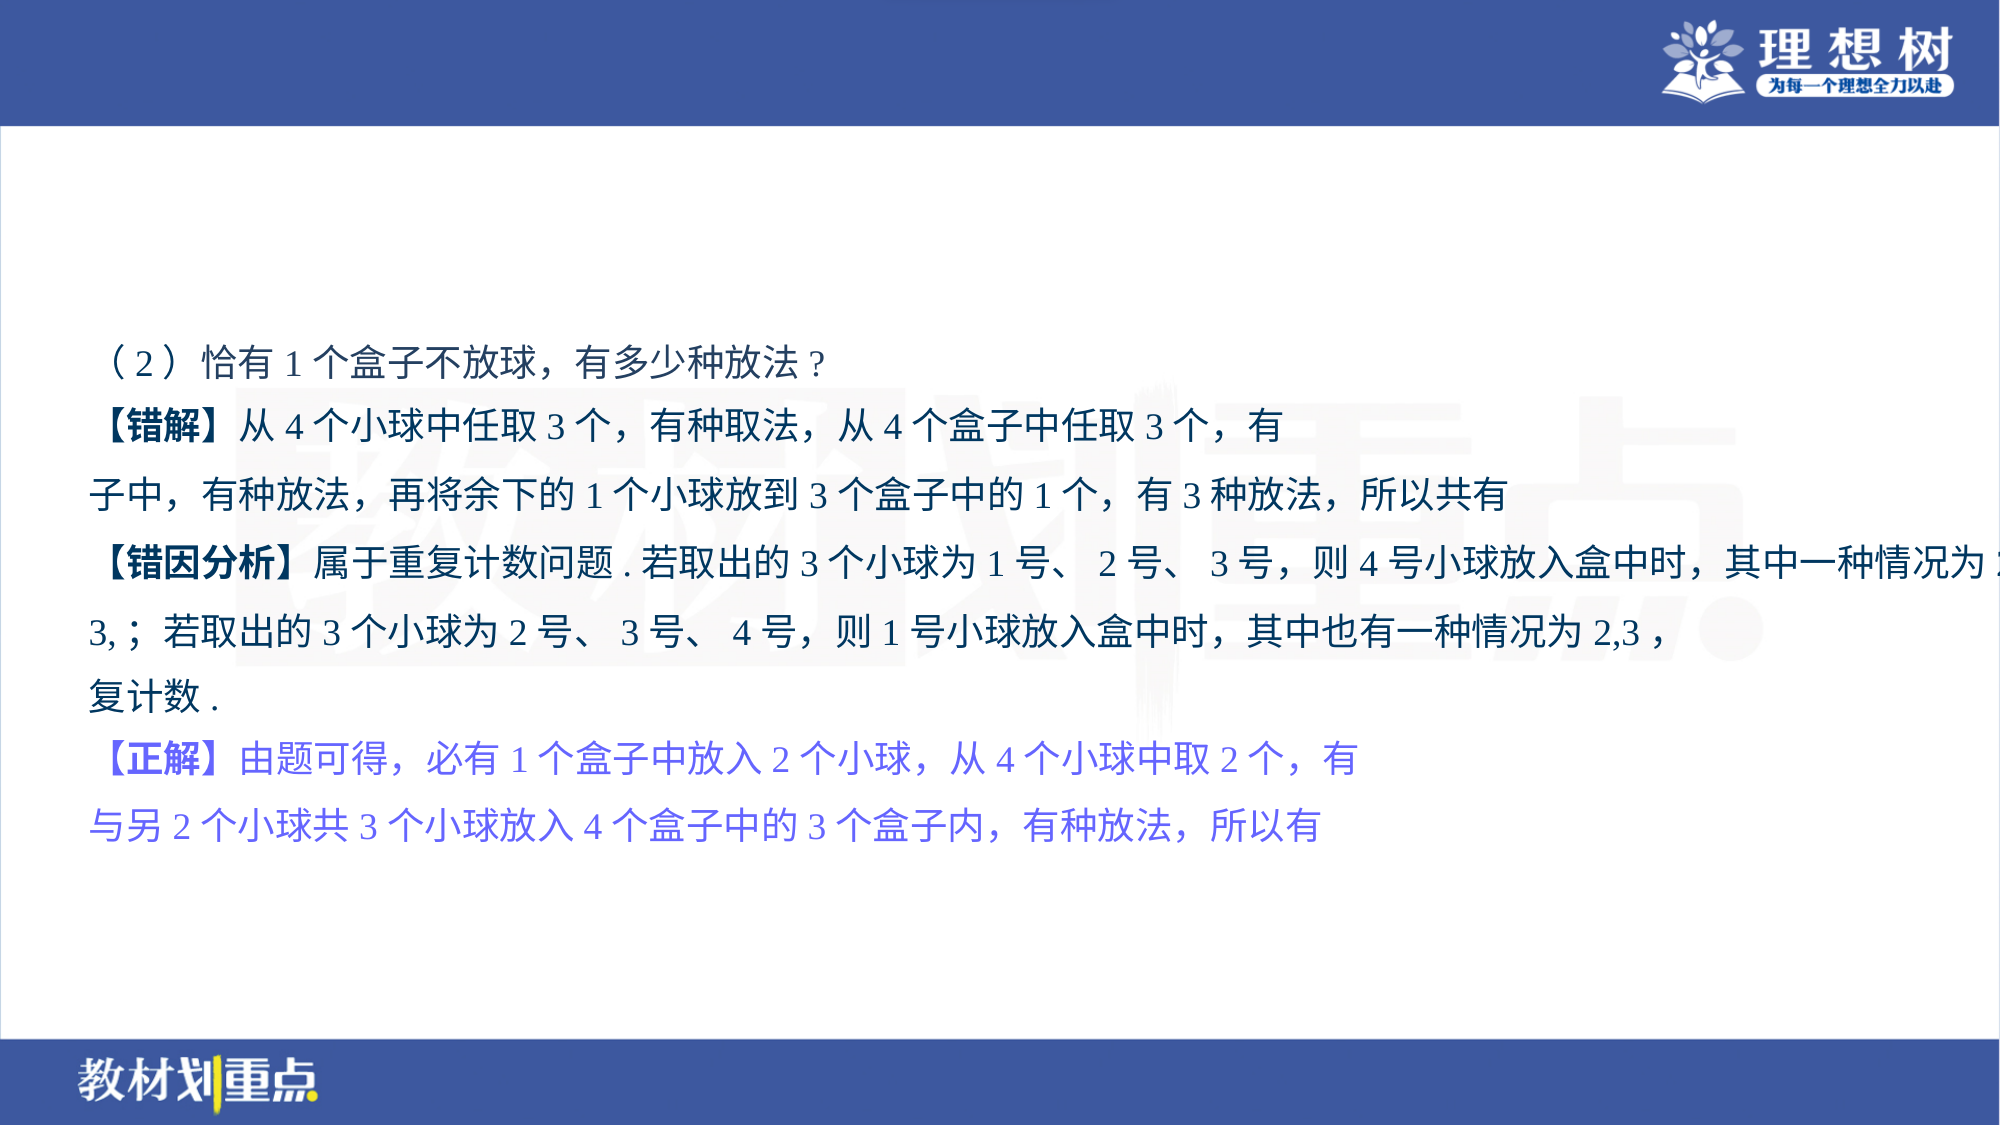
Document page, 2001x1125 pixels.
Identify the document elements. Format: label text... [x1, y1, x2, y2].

text_box （2）恰有1个盒子不放球，有多少种放法? [88, 316, 1911, 377]
picture [0, 0, 2000, 1125]
